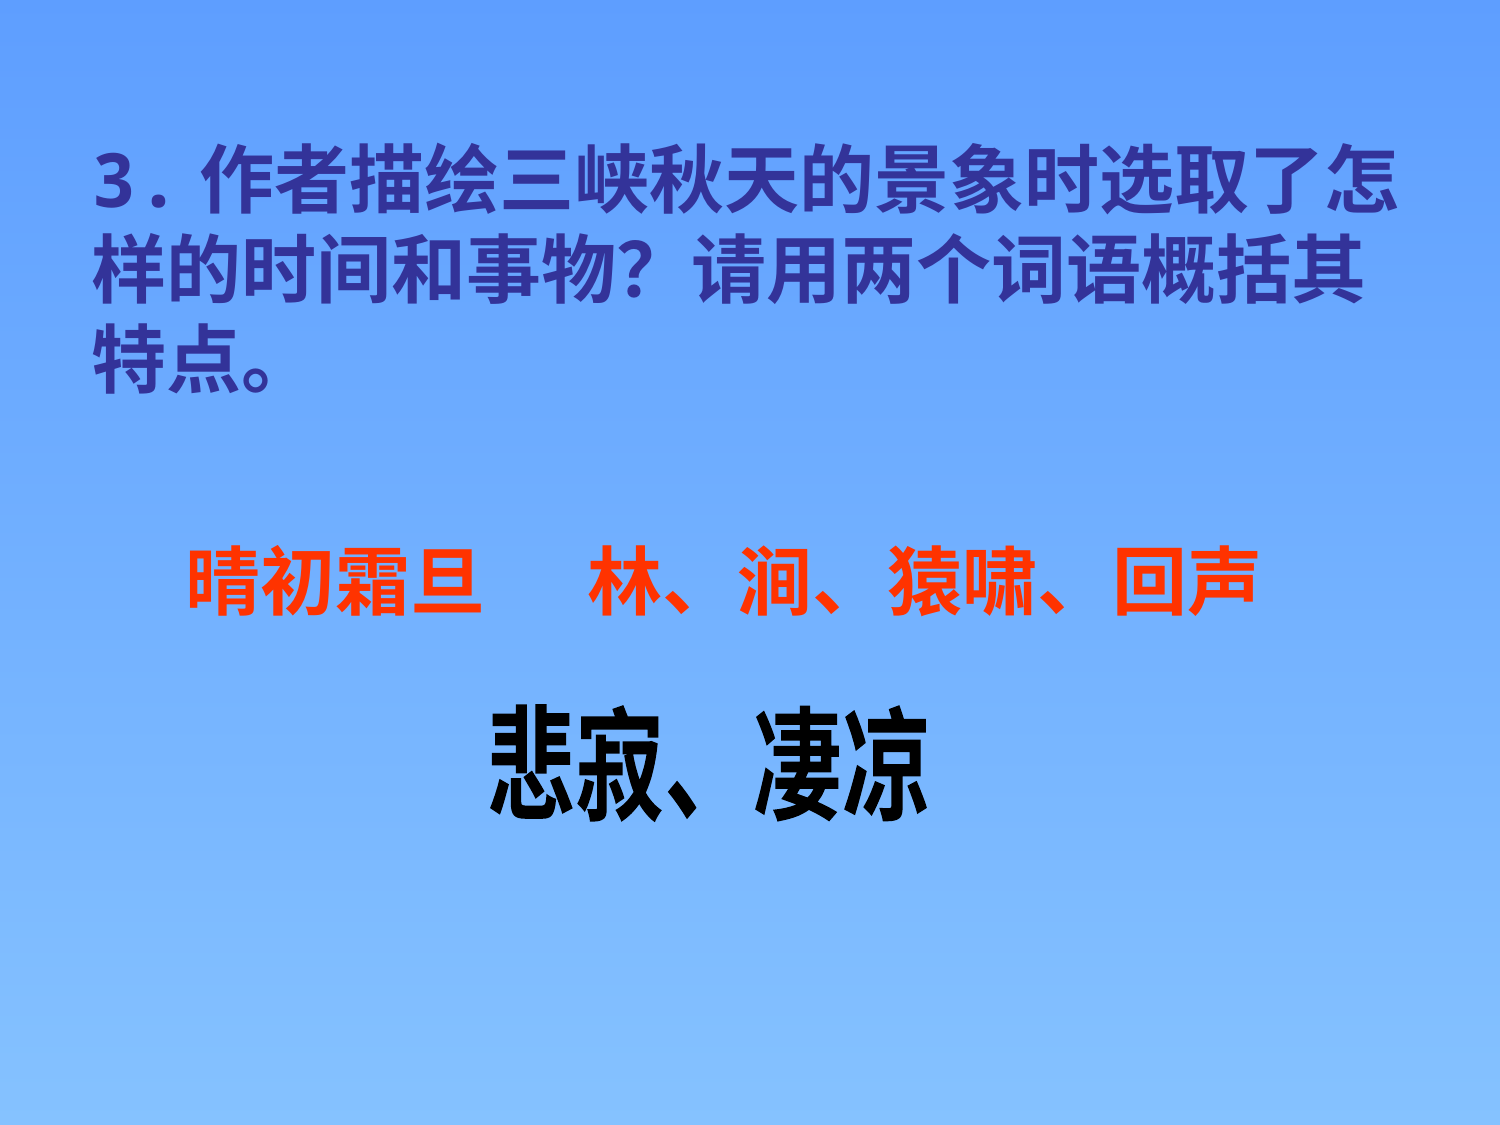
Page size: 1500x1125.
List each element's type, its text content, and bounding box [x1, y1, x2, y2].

text_box 林、涧、猿啸、回声 [572, 527, 1376, 632]
text_box 晴初霜旦 [171, 527, 572, 632]
text_box 3.作者描绘三峡秋天的景象时选取了怎样的时间和事物？请用两个词语概括其特点。 [76, 125, 1415, 411]
